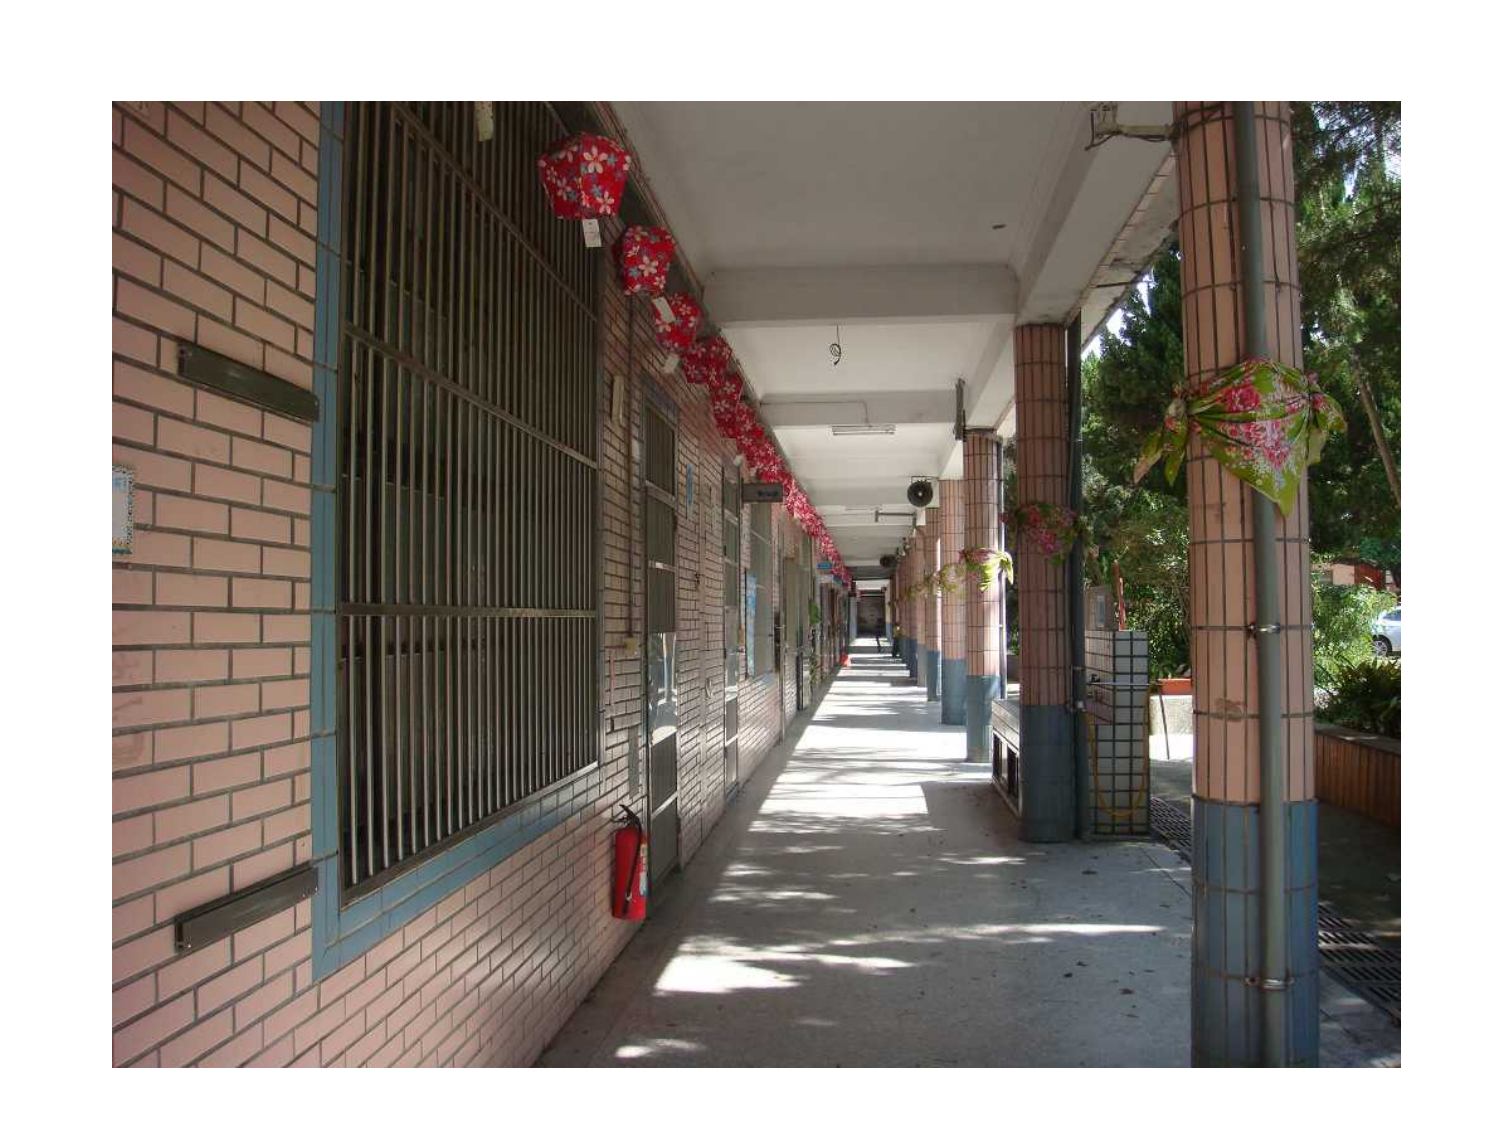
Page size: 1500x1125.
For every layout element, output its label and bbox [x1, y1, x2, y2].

list [111, 101, 1401, 1068]
